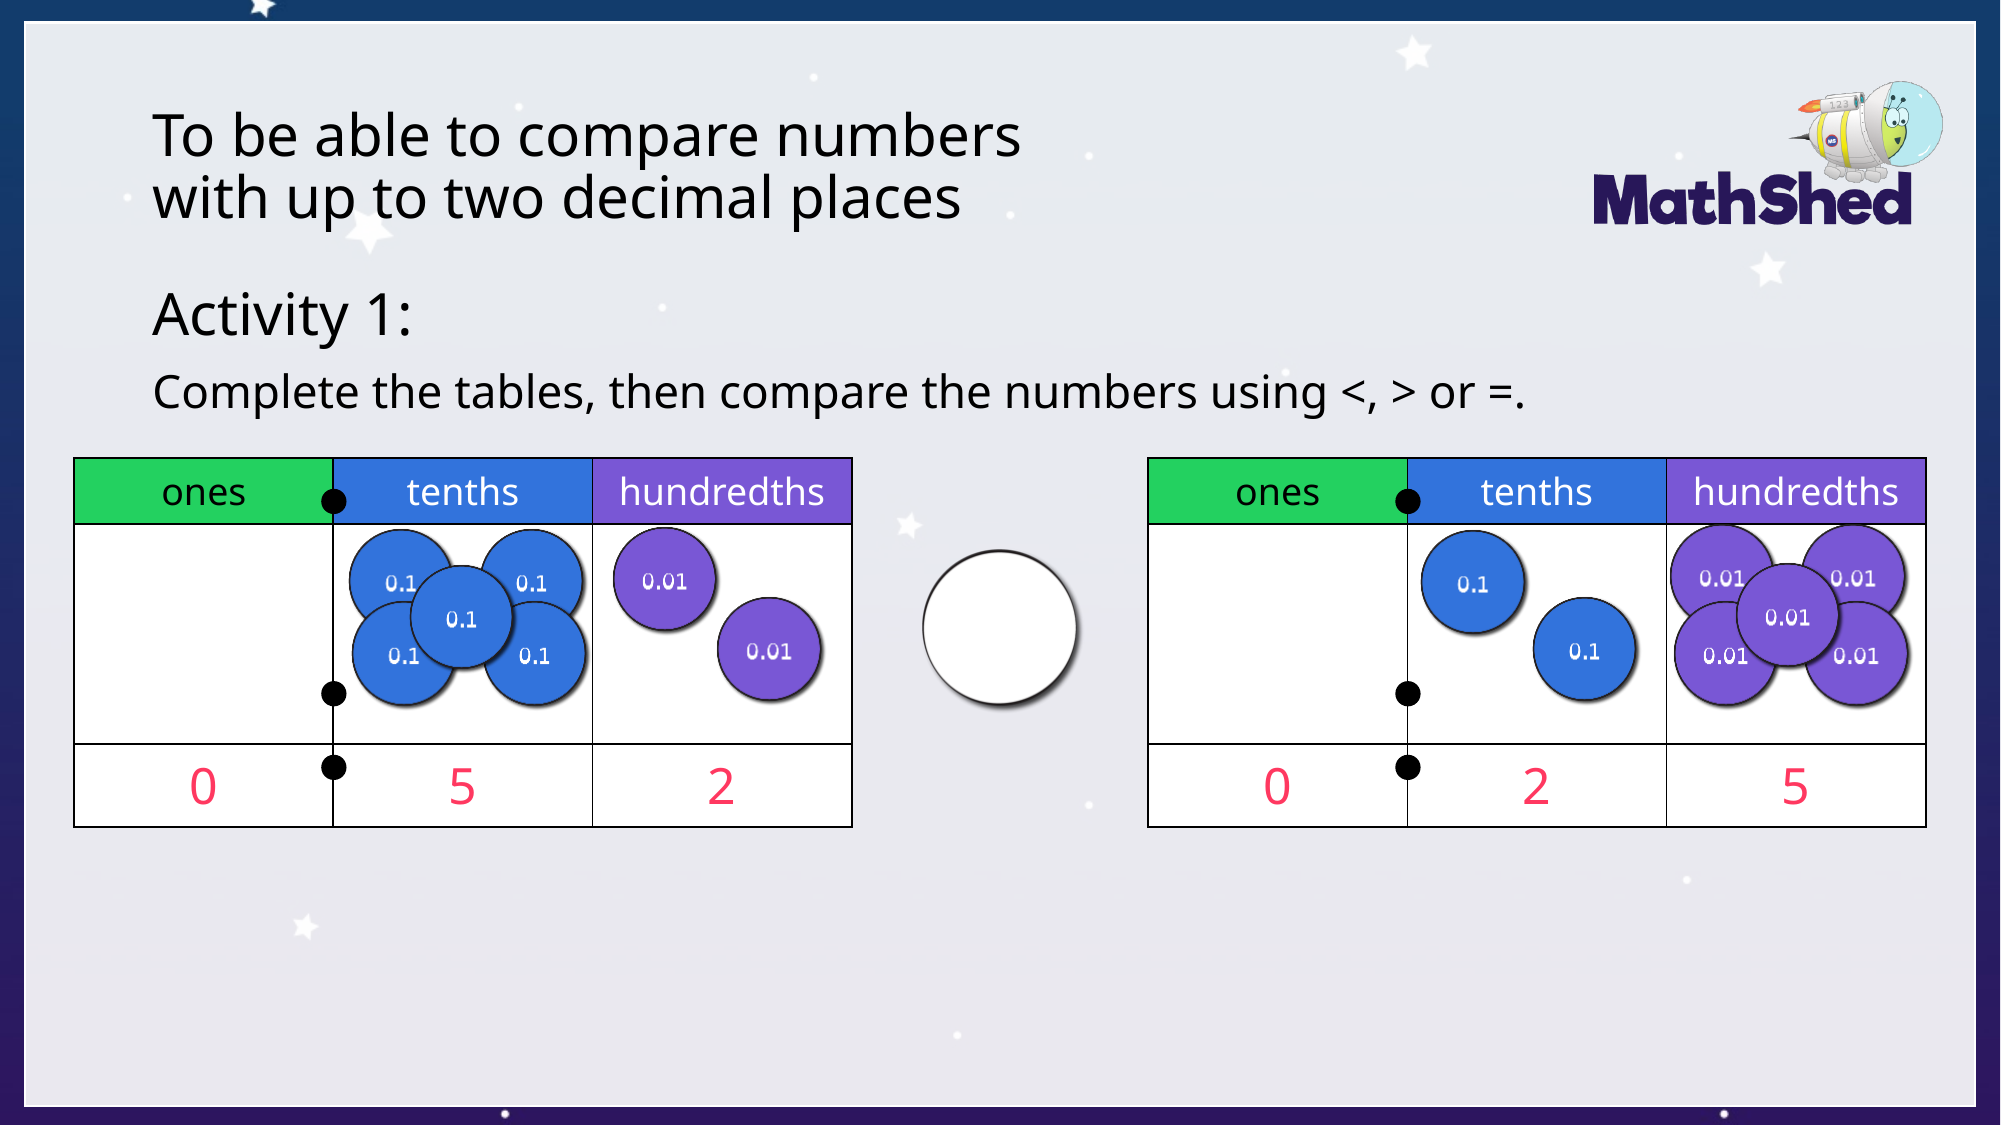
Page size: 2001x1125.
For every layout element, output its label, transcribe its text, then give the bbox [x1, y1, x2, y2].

table_cell [1667, 525, 1925, 743]
table_header tenths [334, 459, 592, 523]
table_header ones [75, 459, 332, 523]
table_header hundredths [1667, 459, 1925, 523]
table_cell [1408, 525, 1666, 743]
table_cell 0 [1149, 745, 1407, 826]
table_cell 5 [334, 745, 592, 826]
text_box [321, 681, 347, 707]
text_box [1395, 754, 1421, 781]
picture [0, 0, 2001, 1125]
list Activity 1: Complete the tables, then compare the numbers using <, > or =. [137, 277, 1863, 992]
table_cell 2 [593, 745, 851, 826]
title To be able to compare numbers with up to two decimal places [137, 59, 1578, 277]
table_cell [1149, 525, 1407, 743]
table_cell 5 [1667, 745, 1925, 826]
text_box [1395, 681, 1421, 707]
table_cell 0 [75, 745, 332, 826]
table_header tenths [1408, 459, 1666, 523]
text_box [1395, 488, 1421, 515]
table_cell [334, 525, 592, 743]
table_cell [75, 525, 332, 743]
table_header hundredths [593, 459, 851, 523]
table_header ones [1149, 459, 1407, 523]
text_box [321, 754, 347, 781]
table_cell 2 [1408, 745, 1666, 826]
table_cell [593, 525, 851, 743]
text_box [321, 488, 347, 515]
